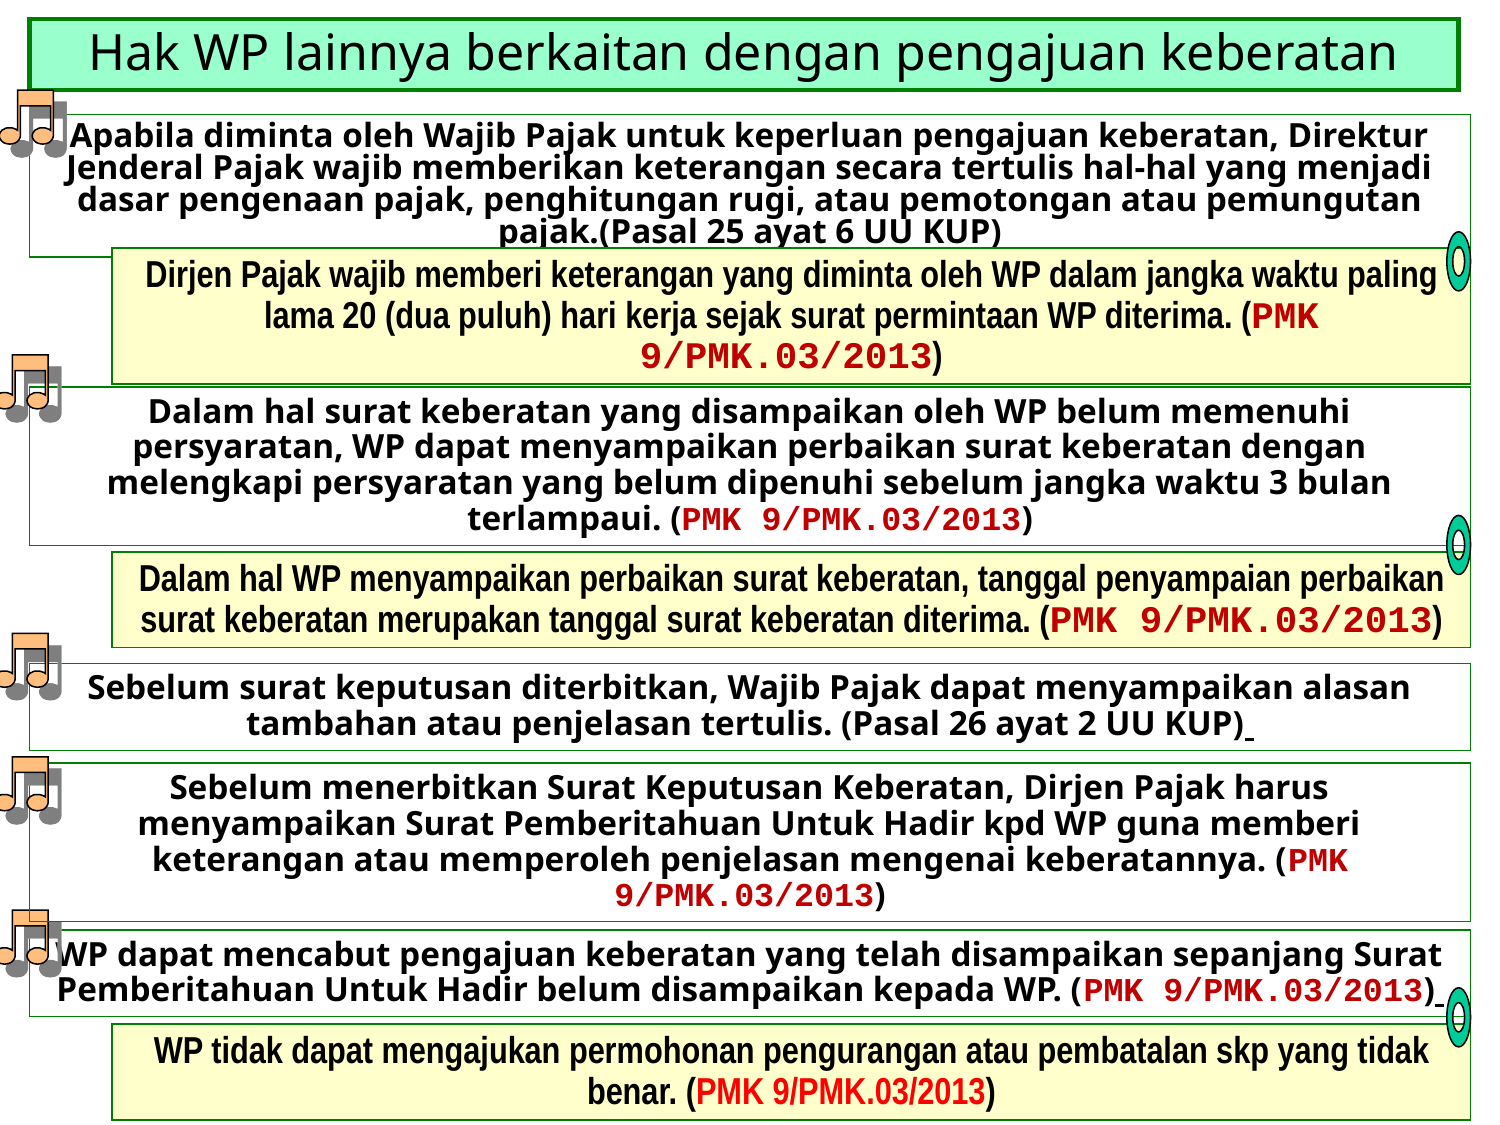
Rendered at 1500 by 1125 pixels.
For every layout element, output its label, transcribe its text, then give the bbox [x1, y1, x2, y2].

text_box Sebelum surat keputusan diterbitkan, Wajib Pajak dapat menyampaikan alasan tambahan atau penjelasan tertulis. (Pasal 26 ayat 2 UU KUP) [29, 663, 1471, 751]
text_box [1446, 231, 1471, 291]
text_box [0, 90, 54, 145]
text_box Dalam hal WP menyampaikan perbaikan surat keberatan, tanggal penyampaian perbaikan surat keberatan merupakan tanggal surat keberatan diterima. (PMK 9/PMK.03/2013) [112, 551, 1471, 648]
text_box [0, 633, 49, 688]
text_box [1446, 987, 1471, 1047]
text_box Apabila diminta oleh Wajib Pajak untuk keperluan pengajuan keberatan, Direktur Jenderal Pajak wajib memberikan keterangan secara tertulis hal-hal yang menjadi dasar pengenaan pajak, penghitungan rugi, atau pemotongan atau pemungutan pajak.(Pasal 25 ayat 6 UU KUP) [29, 114, 1471, 258]
text_box WP tidak dapat mengajukan permohonan pengurangan atau pembatalan skp yang tidak benar. (PMK 9/PMK.03/2013) [112, 1024, 1471, 1120]
text_box Dalam hal surat keberatan yang disampaikan oleh WP belum memenuhi persyaratan, WP dapat menyampaikan perbaikan surat keberatan dengan melengkapi persyaratan yang belum dipenuhi sebelum jangka waktu 3 bulan terlampaui. (PMK 9/PMK.03/2013) [29, 386, 1471, 546]
text_box Dirjen Pajak wajib memberi keterangan yang diminta oleh WP dalam jangka waktu paling lama 20 (dua puluh) hari kerja sejak surat permintaan WP diterima. (PMK 9/PMK.03/2013) [112, 247, 1471, 385]
text_box [0, 354, 49, 409]
text_box [0, 756, 49, 811]
text_box Sebelum menerbitkan Surat Keputusan Keberatan, Dirjen Pajak harus menyampaikan Surat Pemberitahuan Untuk Hadir kpd WP guna memberi keterangan atau memperoleh penjelasan mengenai keberatannya. (PMK 9/PMK.03/2013) [29, 763, 1471, 922]
text_box WP dapat mencabut pengajuan keberatan yang telah disampaikan sepanjang Surat Pemberitahuan Untuk Hadir belum disampaikan kepada WP. (PMK 9/PMK.03/2013) [29, 929, 1471, 1017]
title Hak WP lainnya berkaitan dengan pengajuan keberatan [29, 18, 1460, 91]
text_box [0, 910, 49, 965]
text_box [1446, 515, 1471, 575]
